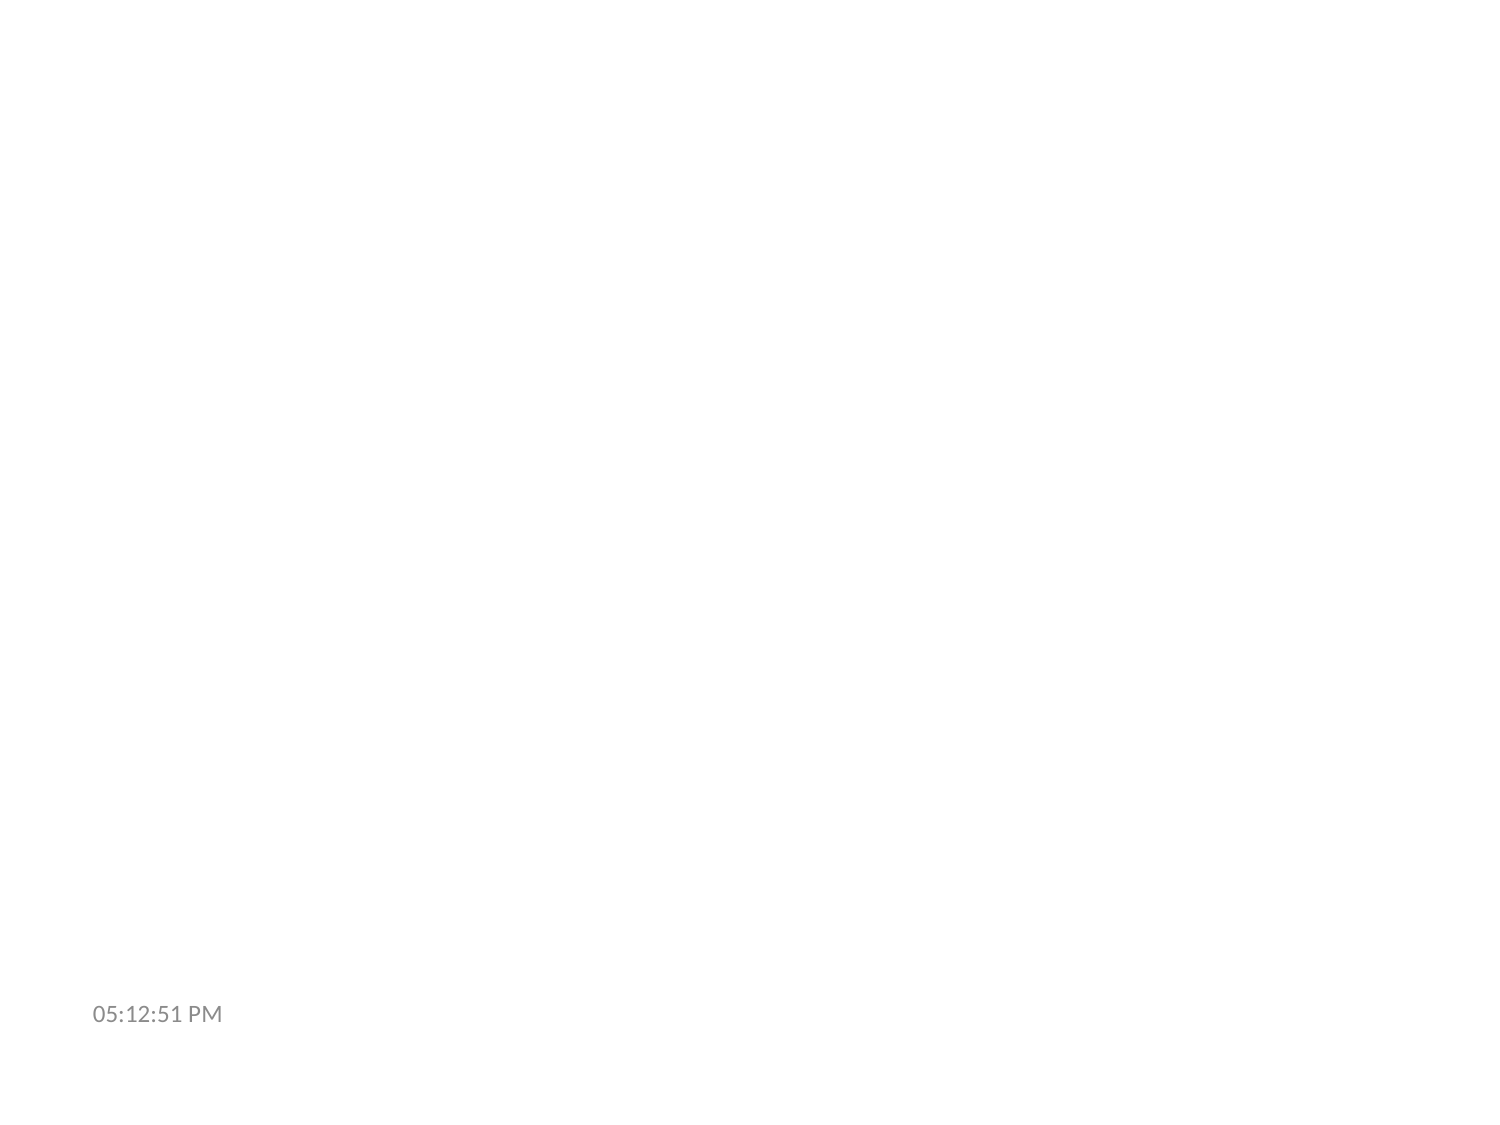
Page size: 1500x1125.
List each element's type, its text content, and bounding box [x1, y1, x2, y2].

text_box 3:35:09 PM [77, 982, 428, 1043]
